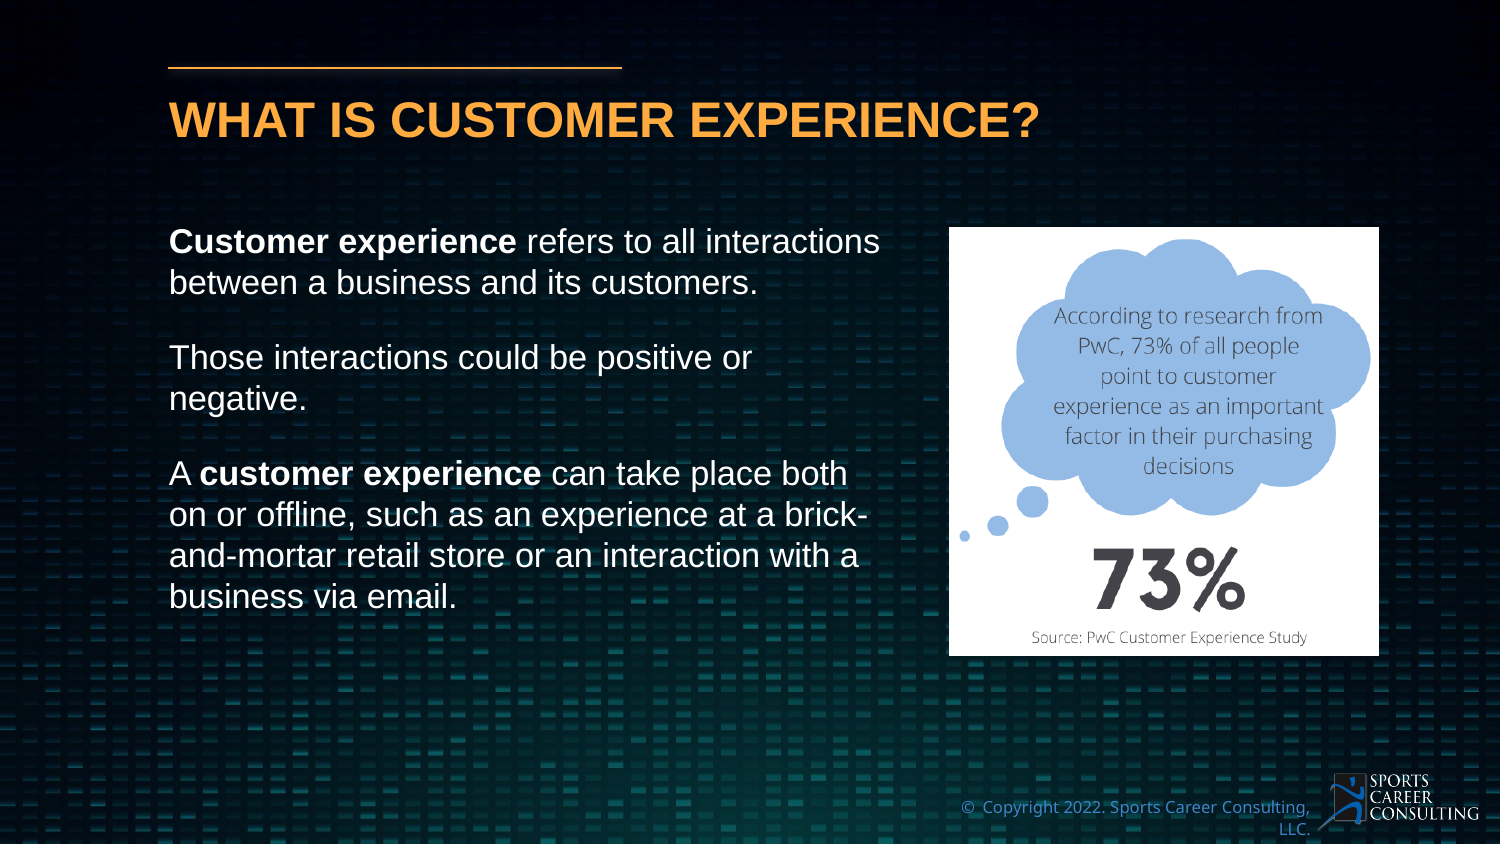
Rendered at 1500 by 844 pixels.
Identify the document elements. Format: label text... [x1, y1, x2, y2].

list Customer experience refers to all interactions between a business and its customers. Those interactions could be positive or negative. A customer experience can take place both on or offline, such as an experience at a brick-and-mortar retail store or an interaction with a business via email. [153, 204, 897, 703]
text_box © Copyright 2022. Sports Career Consulting, LLC. [914, 769, 1326, 844]
picture [0, 0, 1500, 844]
title WHAT IS CUSTOMER EXPERIENCE? [153, 72, 1095, 228]
